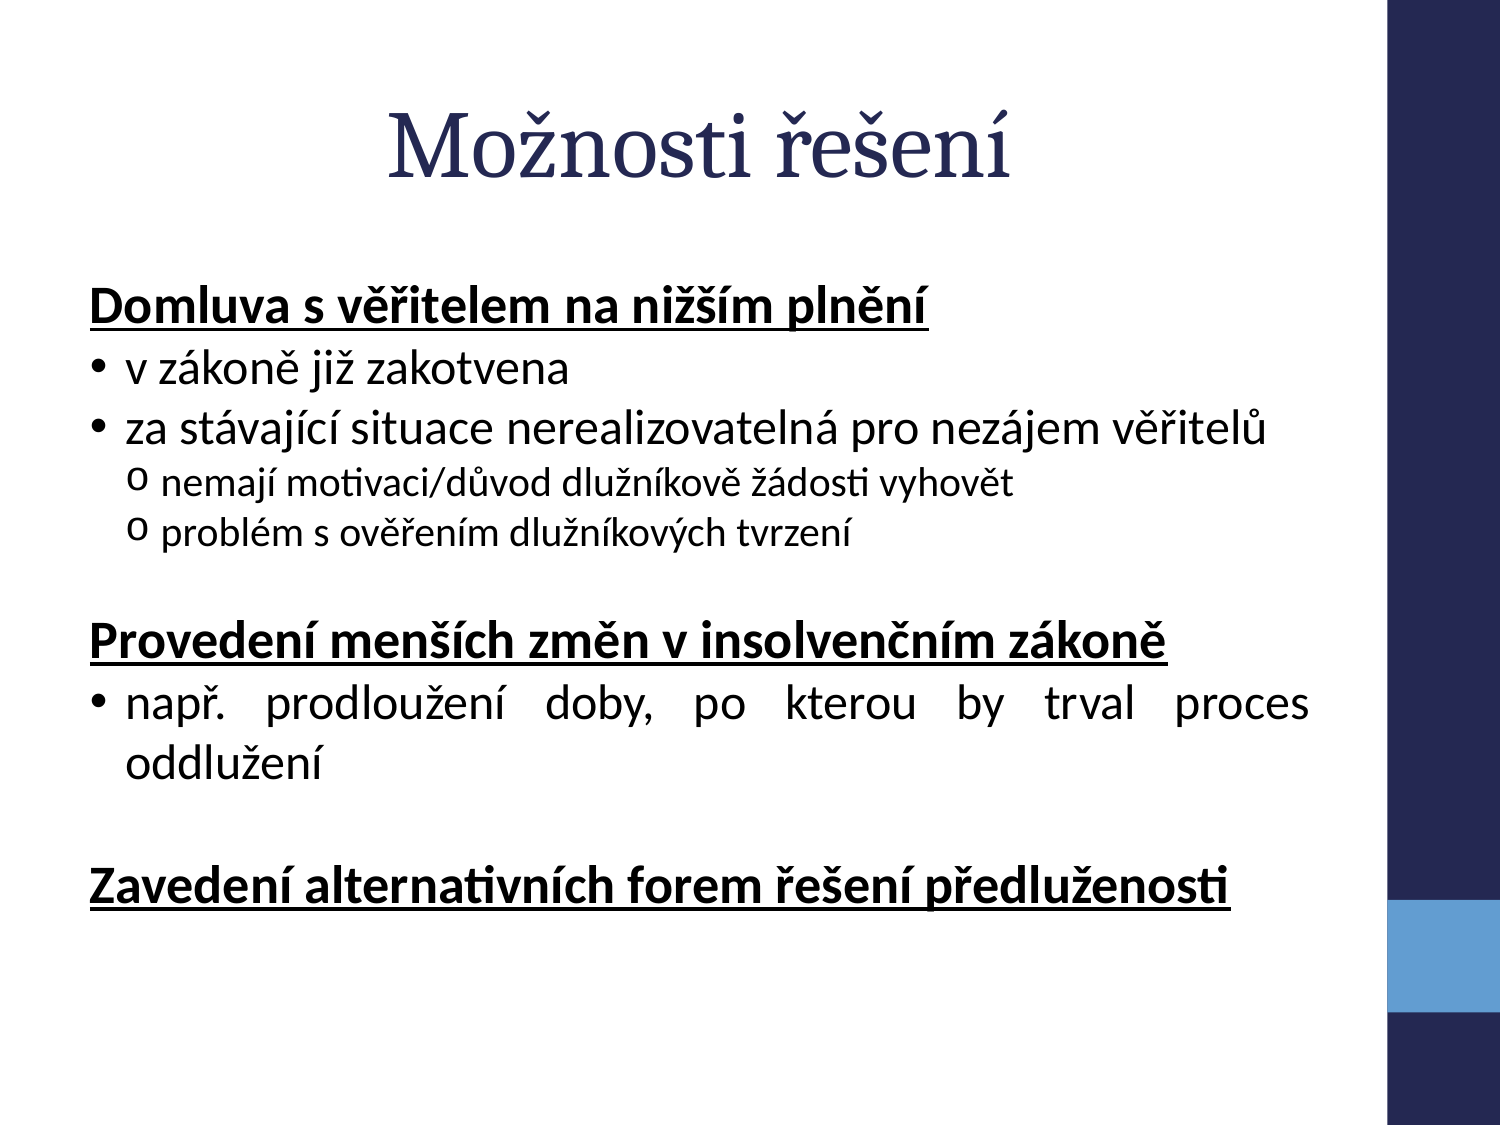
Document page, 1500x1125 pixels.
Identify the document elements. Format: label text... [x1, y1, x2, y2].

text_box Domluva s věřitelem na nižším plnění v zákoně již zakotvena za stávající situace nerealizovatelná pro nezájem věřitelů nemají motivaci/důvod dlužníkově žádosti vyhovět problém s ověřením dlužníkových tvrzení Provedení menších změn v insolvenčním zákoně např. prodloužení doby, po kterou by trval proces oddlužení Zavedení alternativních forem řešení předluženosti [74, 262, 1325, 1050]
text_box Možnosti řešení [74, 45, 1325, 233]
